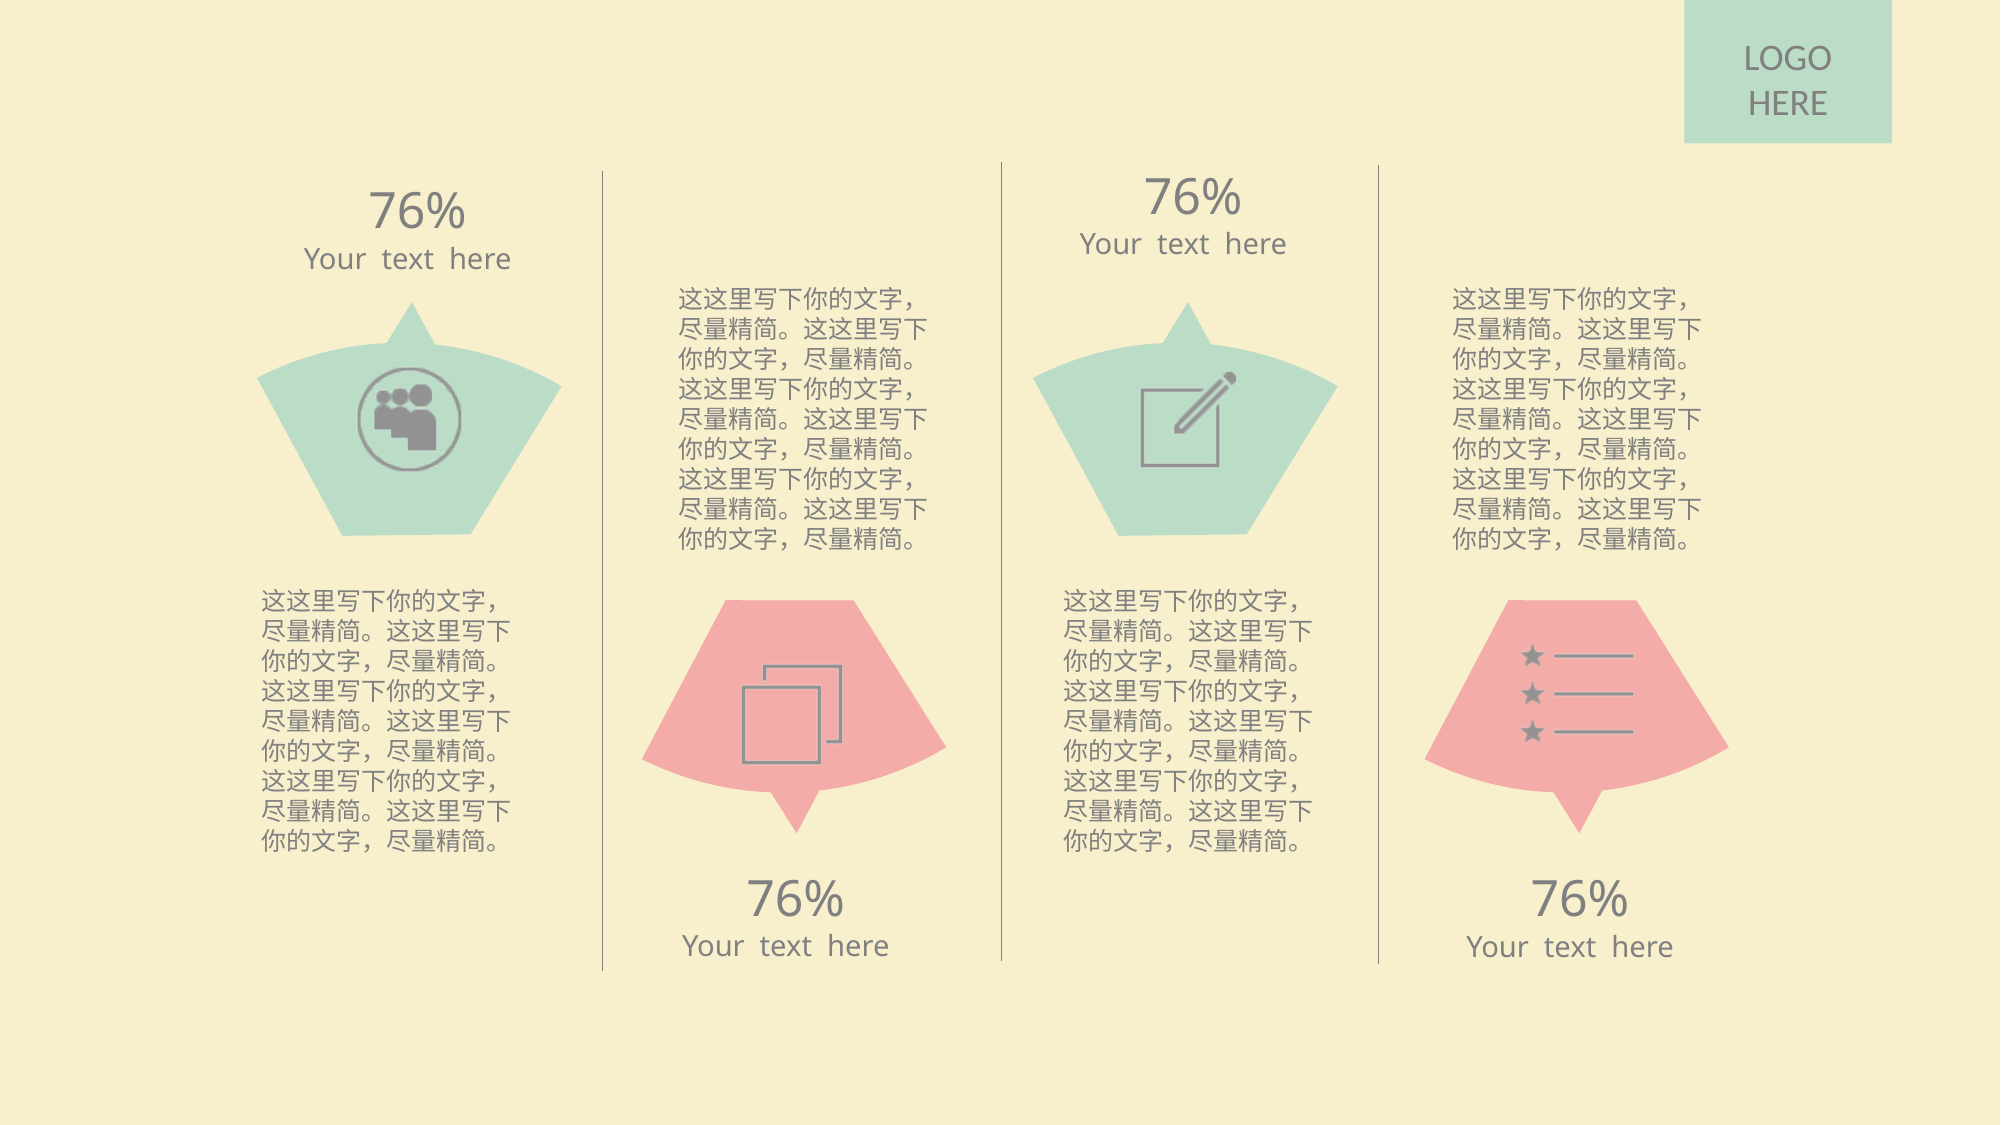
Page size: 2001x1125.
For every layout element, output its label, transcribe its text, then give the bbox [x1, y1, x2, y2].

text_box [257, 302, 562, 536]
text_box 76% [353, 171, 482, 232]
text_box 这这里写下你的文字，尽量精简。这这里写下你的文字，尽量精简。这这里写下你的文字，尽量精简。这这里写下你的文字，尽量精简。这这里写下你的文字，尽量精简。这这里写下你的文字，尽量精简。 [658, 276, 949, 561]
text_box [641, 600, 947, 834]
text_box [1424, 600, 1729, 834]
text_box [1033, 302, 1338, 536]
text_box Your text here [1451, 920, 1690, 971]
text_box 这这里写下你的文字，尽量精简。这这里写下你的文字，尽量精简。这这里写下你的文字，尽量精简。这这里写下你的文字，尽量精简。这这里写下你的文字，尽量精简。这这里写下你的文字，尽量精简。 [1432, 276, 1723, 561]
text_box 这这里写下你的文字，尽量精简。这这里写下你的文字，尽量精简。这这里写下你的文字，尽量精简。这这里写下你的文字，尽量精简。这这里写下你的文字，尽量精简。这这里写下你的文字，尽量精简。 [1044, 578, 1334, 863]
text_box 这这里写下你的文字，尽量精简。这这里写下你的文字，尽量精简。这这里写下你的文字，尽量精简。这这里写下你的文字，尽量精简。这这里写下你的文字，尽量精简。这这里写下你的文字，尽量精简。 [241, 578, 532, 863]
text_box Your text here [289, 232, 527, 283]
text_box Your text here [667, 920, 905, 970]
picture [1122, 353, 1256, 487]
text_box 76% [1129, 156, 1258, 218]
picture [343, 353, 477, 487]
text_box 76% [1515, 859, 1644, 920]
picture [1510, 627, 1645, 762]
text_box Your text here [1064, 218, 1303, 268]
text_box 76% [731, 859, 860, 920]
picture [725, 648, 860, 782]
text_box LOGO HERE [1729, 25, 1847, 131]
